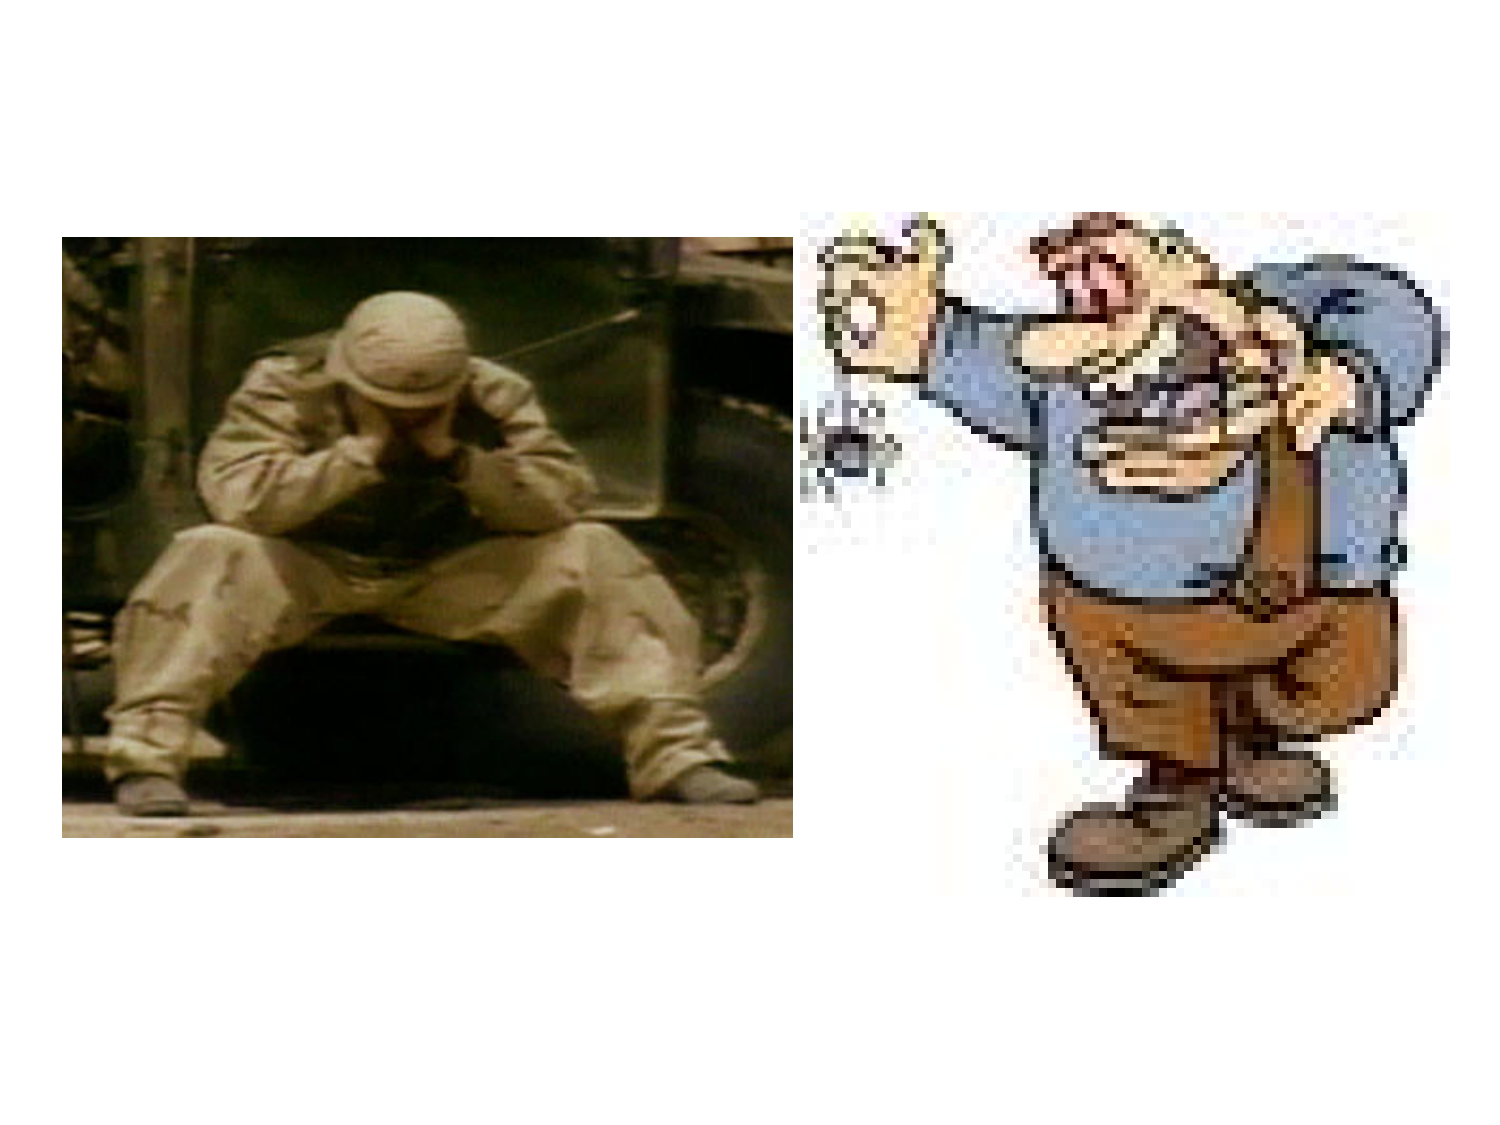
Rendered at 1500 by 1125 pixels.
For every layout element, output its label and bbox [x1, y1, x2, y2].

picture [799, 212, 1451, 897]
picture [62, 237, 794, 838]
